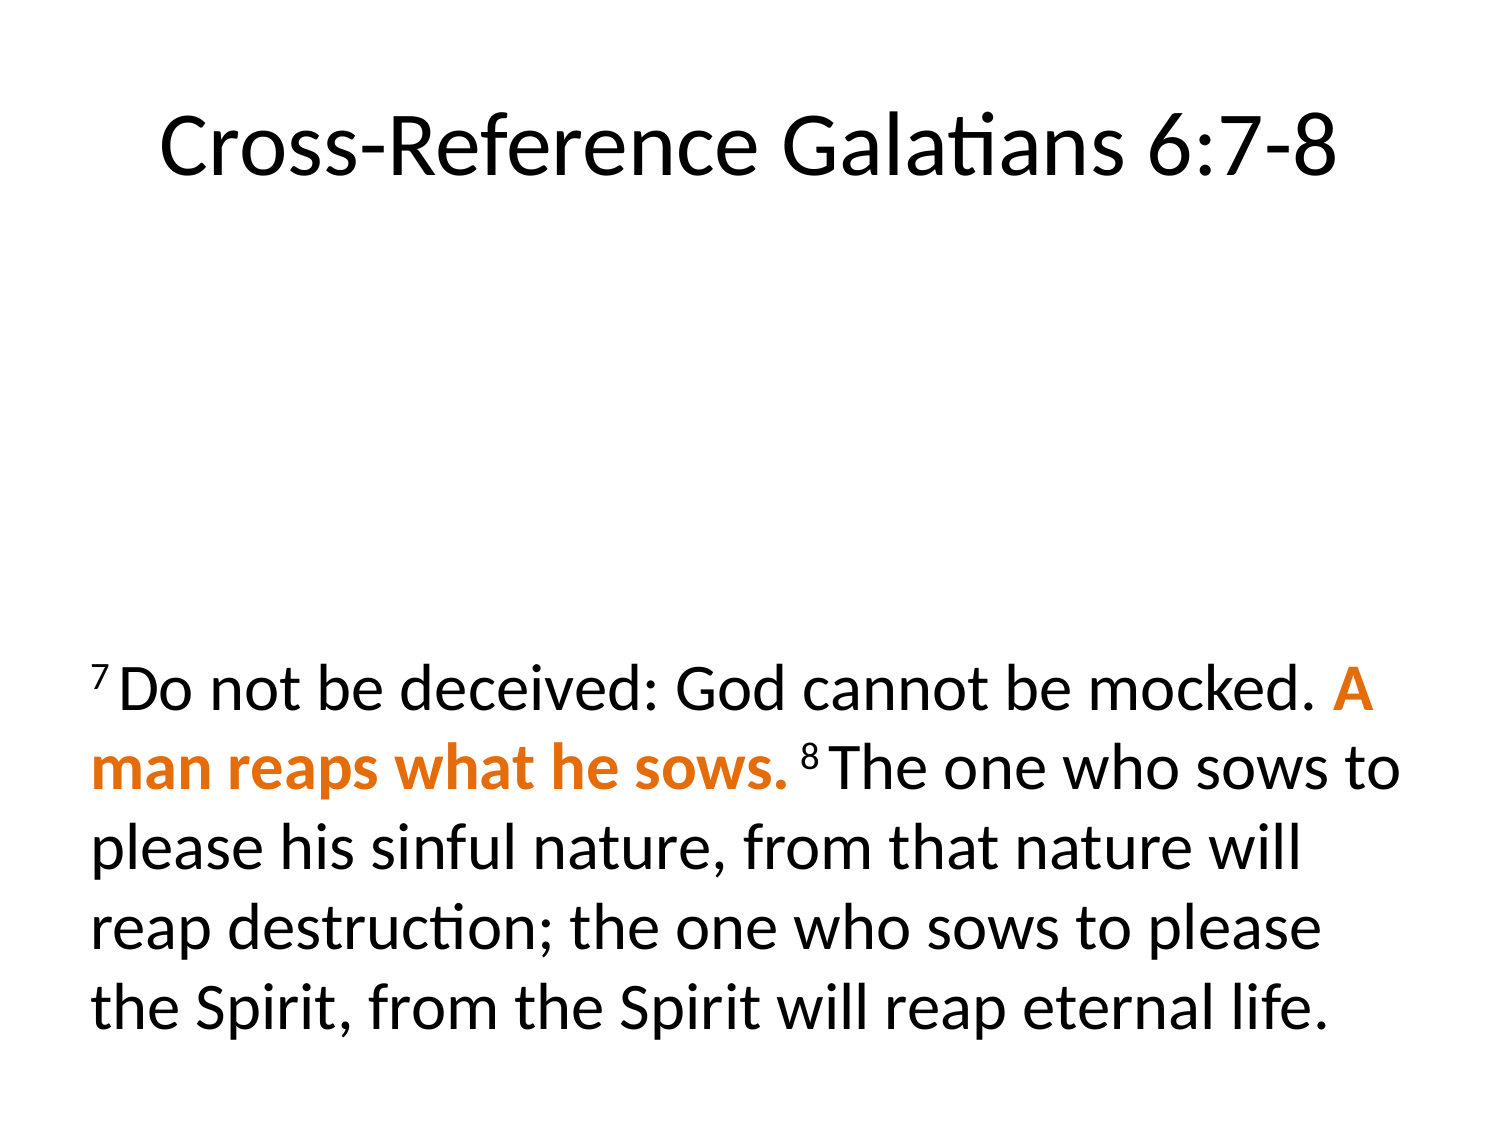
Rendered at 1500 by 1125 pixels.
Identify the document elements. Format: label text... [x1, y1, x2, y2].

title Cross-Reference Galatians 6:7-8 [75, 45, 1425, 233]
list 7 Do not be deceived: God cannot be mocked. A man reaps what he sows. 8 The one who sows to please his sinful nature, from that nature will reap destruction; the one who sows to please the Spirit, from the Spirit will reap eternal life. [75, 262, 1425, 1005]
